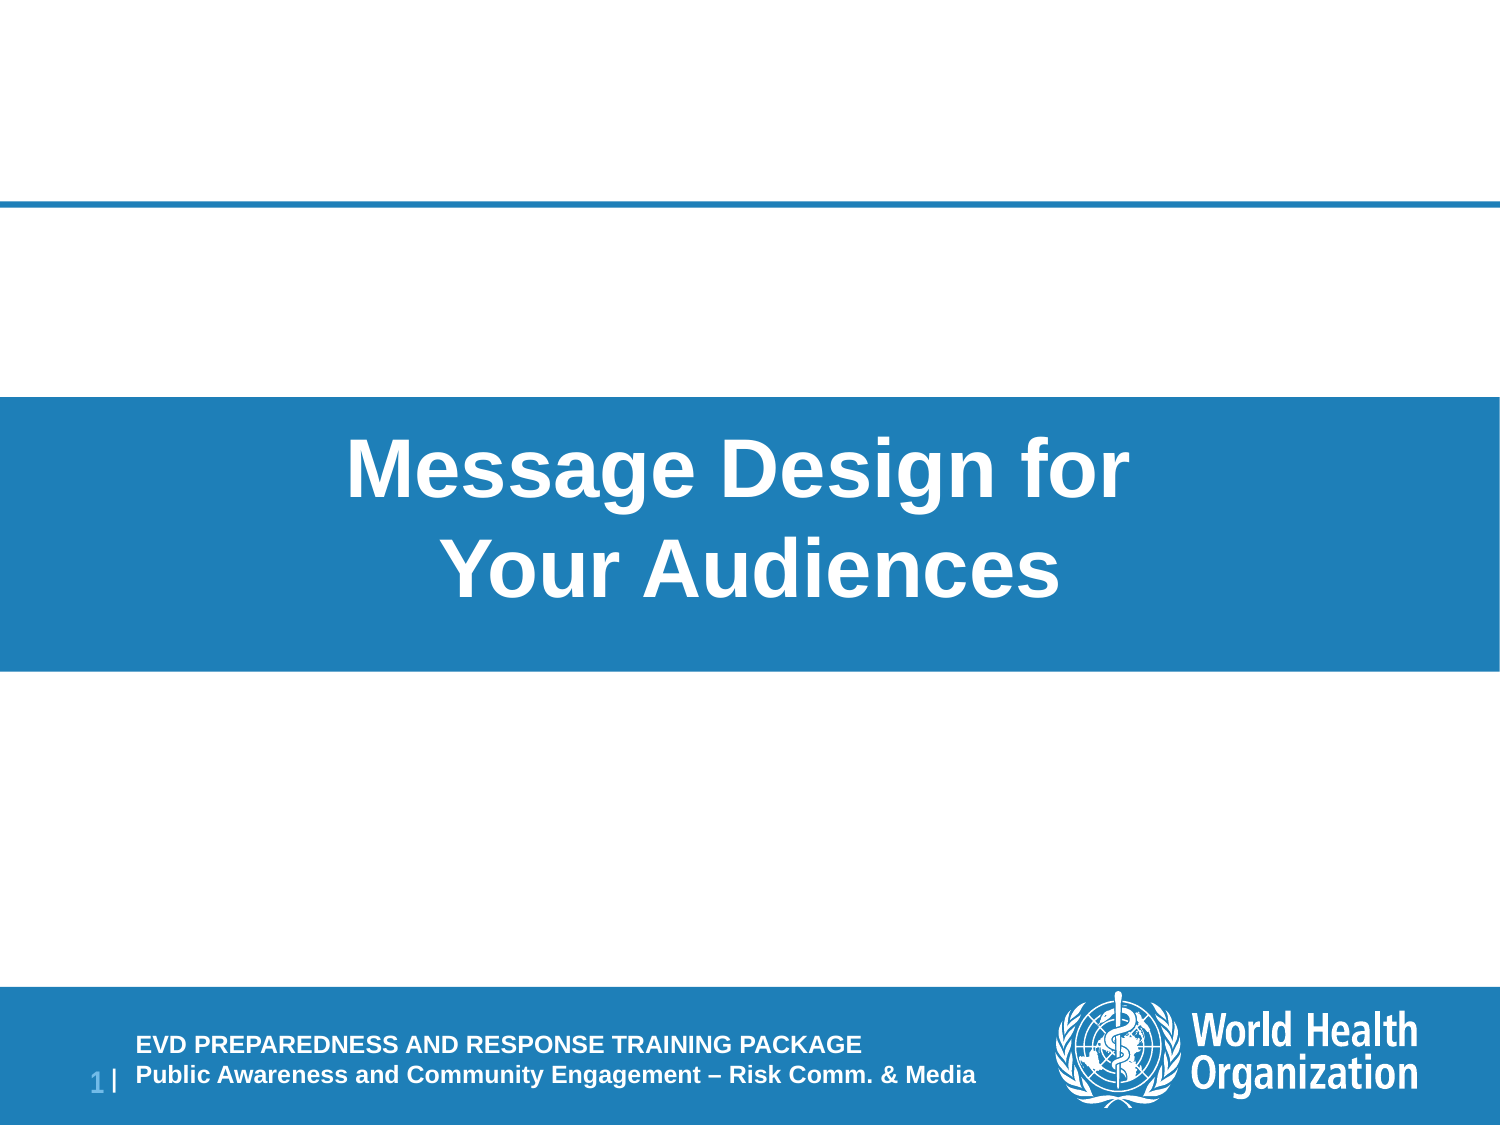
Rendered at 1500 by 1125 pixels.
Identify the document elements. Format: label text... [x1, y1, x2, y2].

text_box EVD PREPAREDNESS AND RESPONSE TRAINING PACKAGE Public Awareness and Community Engagement – Risk Comm. & Media [135, 1028, 1247, 1084]
text_box Message Design for Your Audiences [0, 397, 1500, 672]
